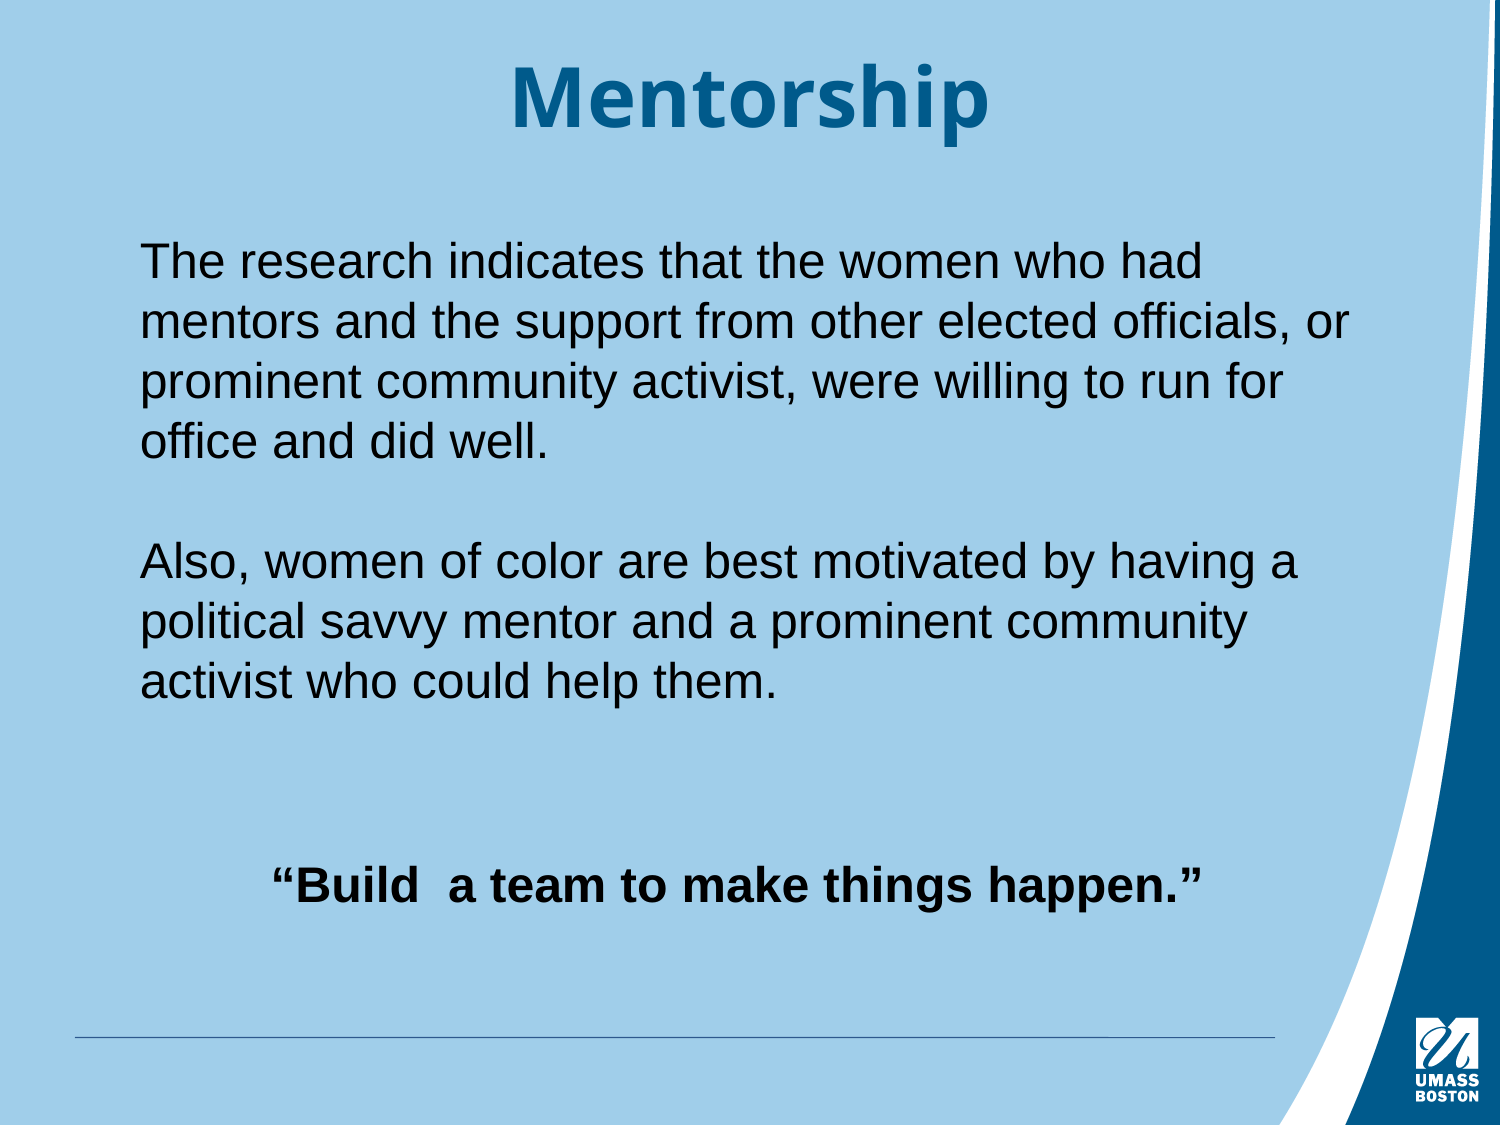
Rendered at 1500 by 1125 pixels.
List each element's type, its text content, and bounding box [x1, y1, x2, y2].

title Mentorship [0, 0, 1500, 188]
text_box The research indicates that the women who had mentors and the support from other elected officials, or prominent community activist, were willing to run for office and did well. Also, women of color are best motivated by having a political savvy mentor and a prominent community activist who could help them. [124, 220, 1388, 716]
picture [0, 188, 1500, 1125]
text_box “Build a team to make things happen.” [237, 724, 1238, 920]
